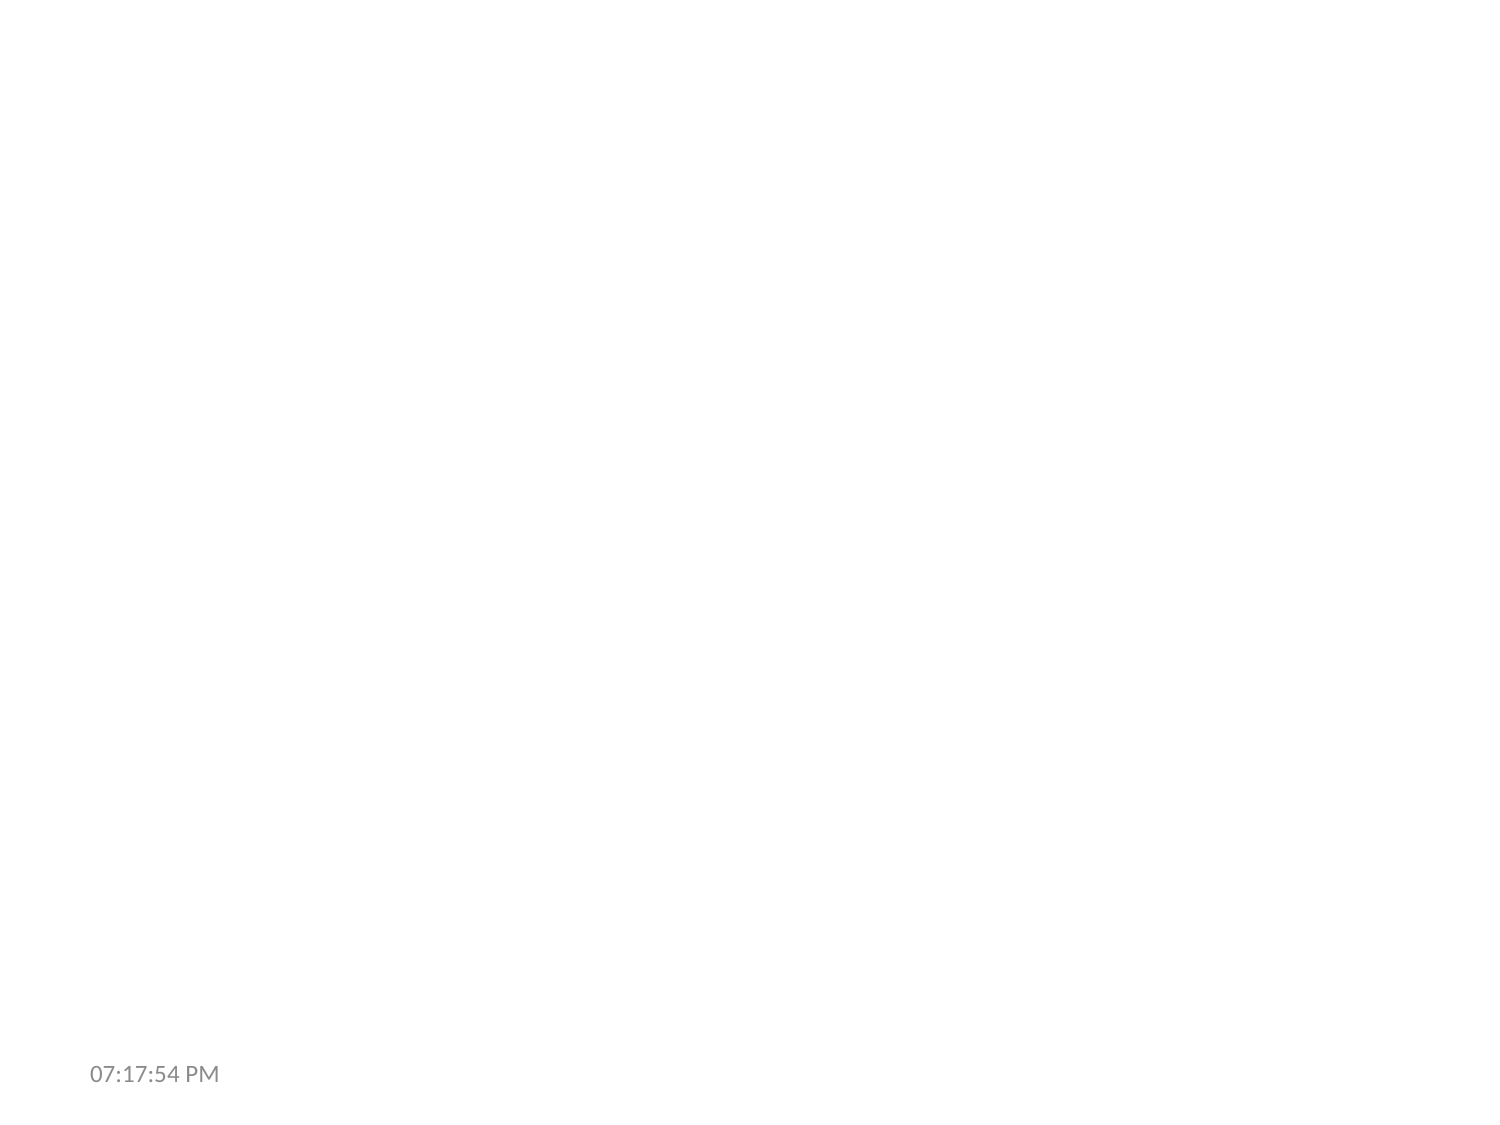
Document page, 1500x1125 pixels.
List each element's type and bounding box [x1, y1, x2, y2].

slide_number [75, 1042, 425, 1103]
